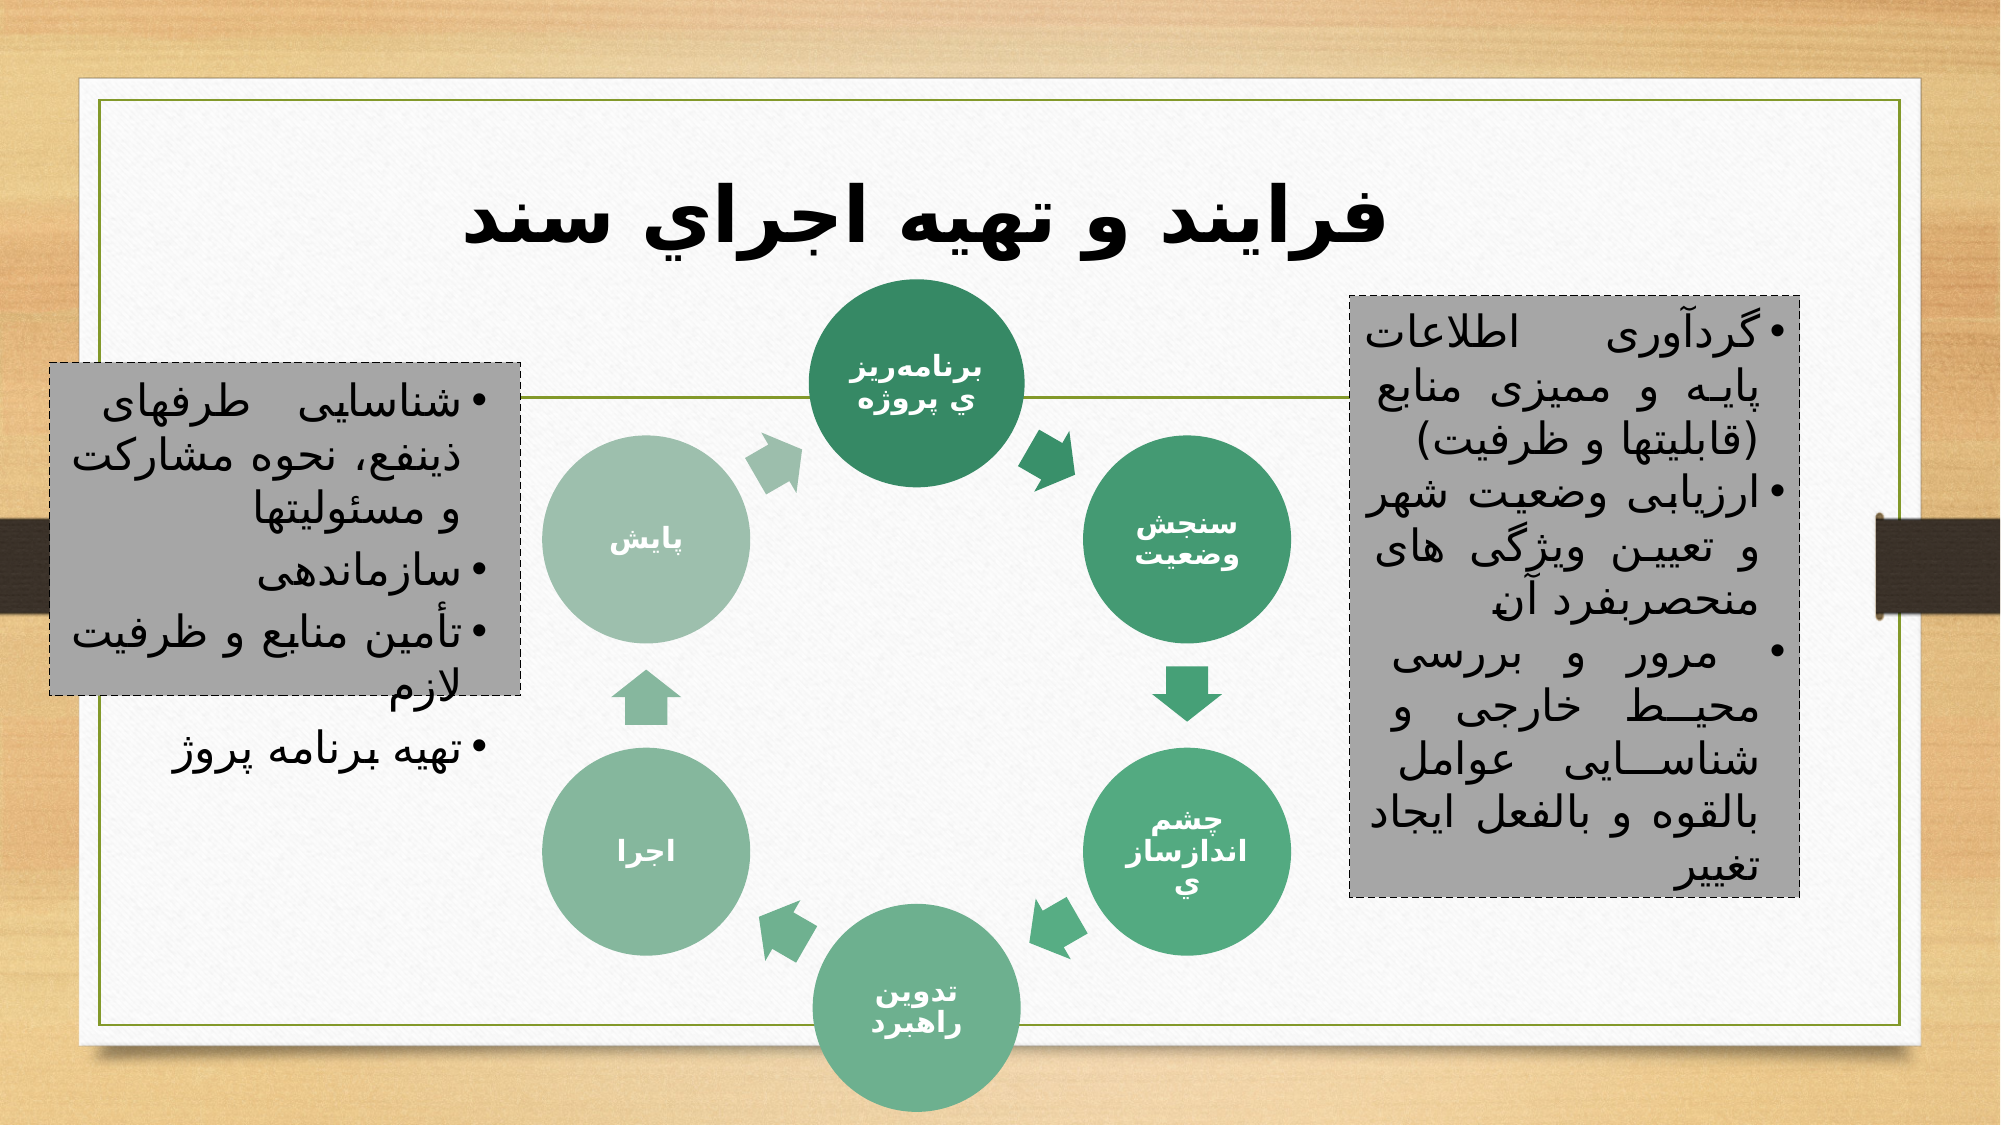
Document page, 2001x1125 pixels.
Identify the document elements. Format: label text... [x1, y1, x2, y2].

picture [0, 0, 2001, 1125]
text_box فرايند و تهيه اجراي سند [79, 127, 1747, 296]
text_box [349, 278, 1484, 1113]
text_box گردآوری اطلاعات پایه و ممیزی منابع (قابلیتها و ظرفیت) ارزیابی وضعیت شهر و تعیین ویژگی های منحصربفرد آن مرور و بررسی محیط خارجی و شناسایی عوامل بالقوه و بالفعل ایجاد تغییر [1484, 295, 1800, 898]
text_box شناسایی طرفهای ذینفع، نحوه مشارکت و مسئولیتها سازماندهی تأمین منابع و ظرفیت لازم تهیه برنامه پروژ [49, 362, 349, 696]
